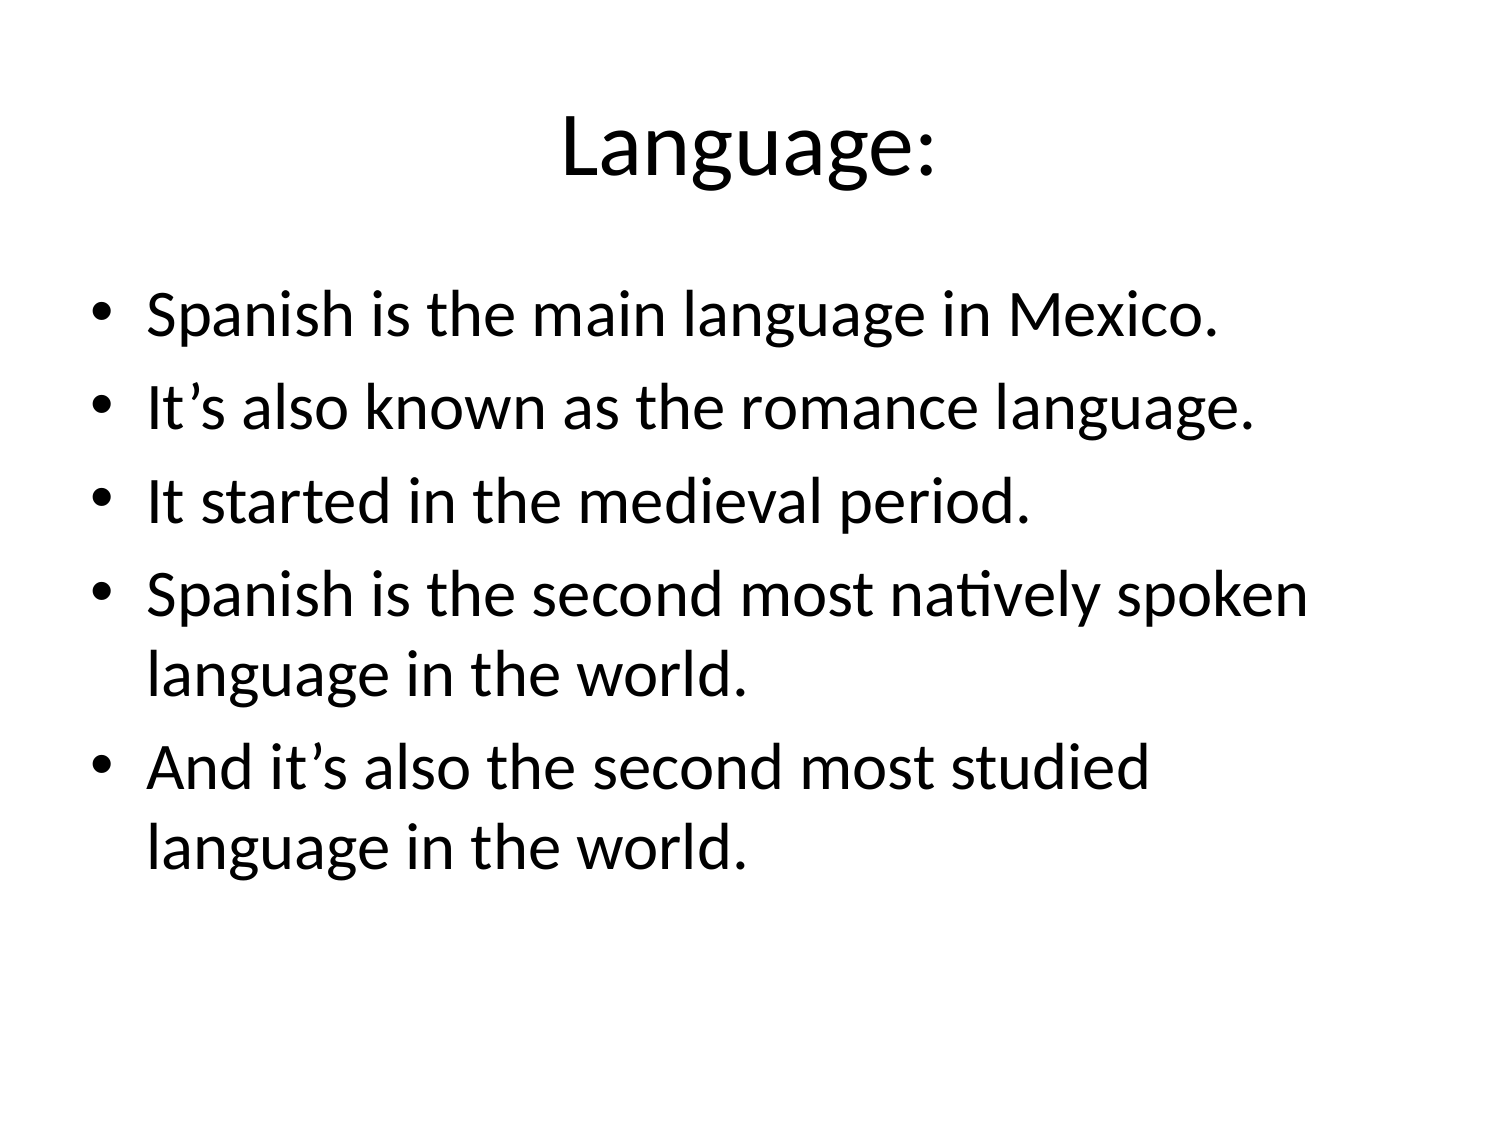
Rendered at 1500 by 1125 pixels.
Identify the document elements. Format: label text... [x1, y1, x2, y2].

list Spanish is the main language in Mexico. It’s also known as the romance language. It started in the medieval period. Spanish is the second most natively spoken language in the world. And it’s also the second most studied language in the world. [74, 262, 1426, 1006]
title Language: [74, 44, 1426, 233]
